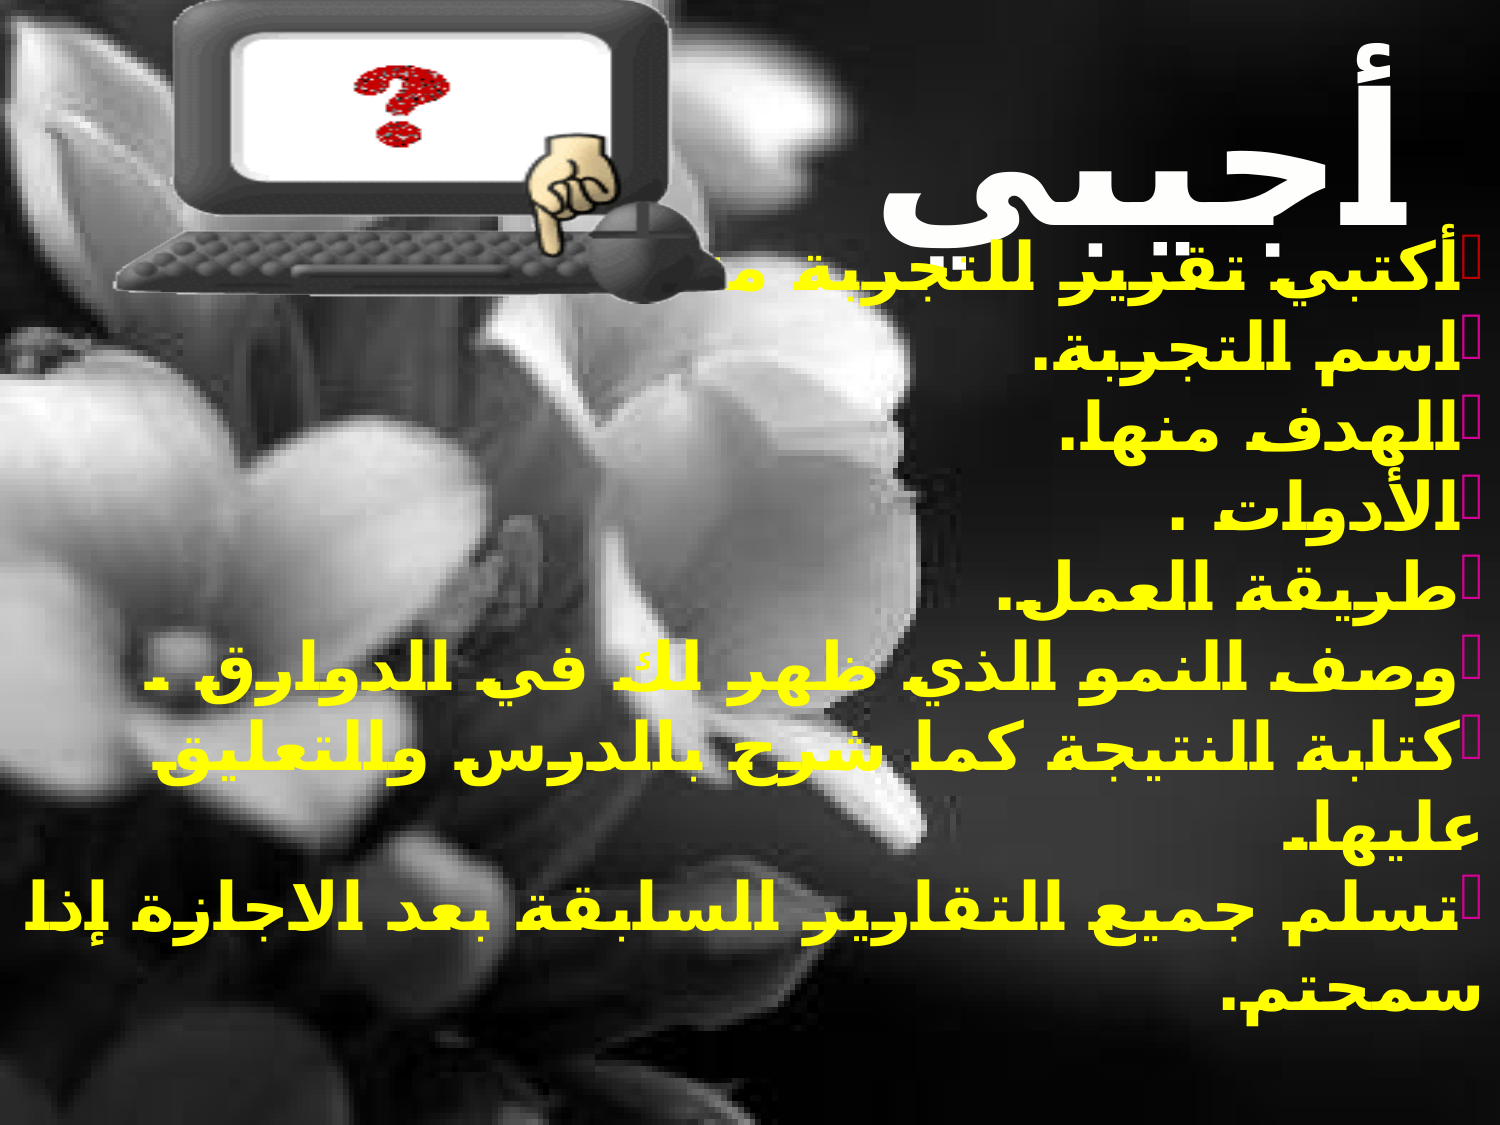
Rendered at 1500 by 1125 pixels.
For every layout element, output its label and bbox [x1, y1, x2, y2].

list [0, 0, 1500, 1125]
picture [105, 0, 739, 304]
